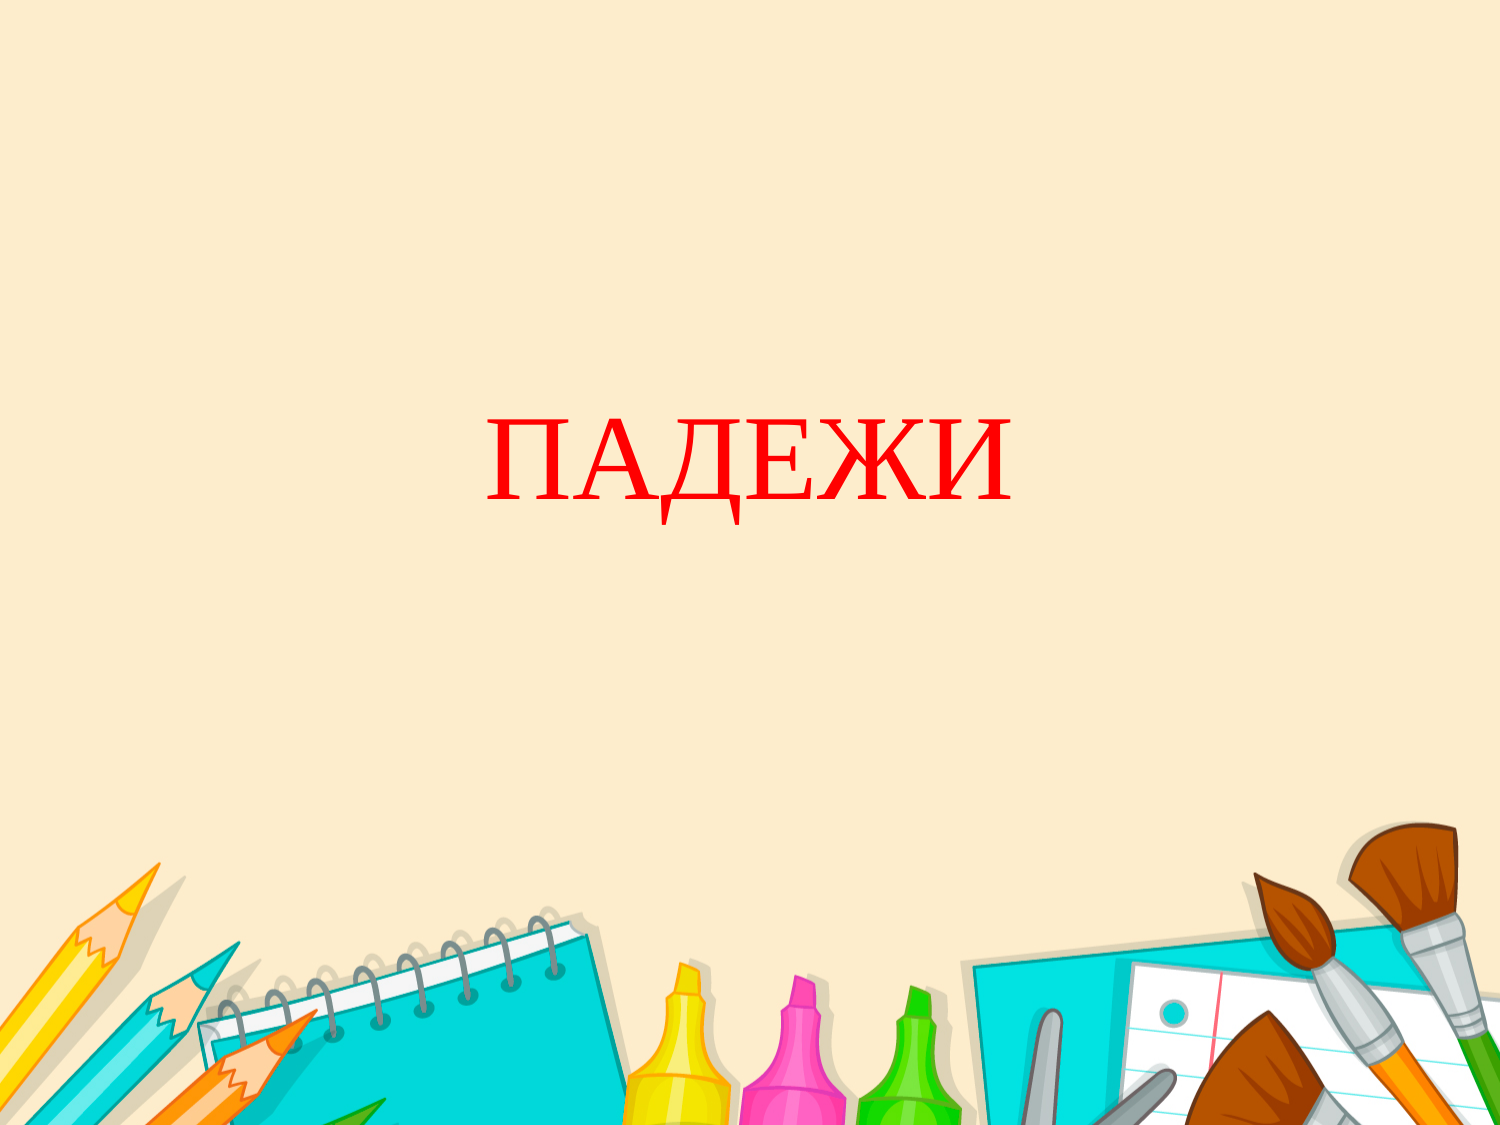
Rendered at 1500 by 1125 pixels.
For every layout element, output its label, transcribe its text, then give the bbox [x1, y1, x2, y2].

list ПАДЕЖИ [103, 229, 1397, 534]
picture [0, 0, 1500, 1125]
